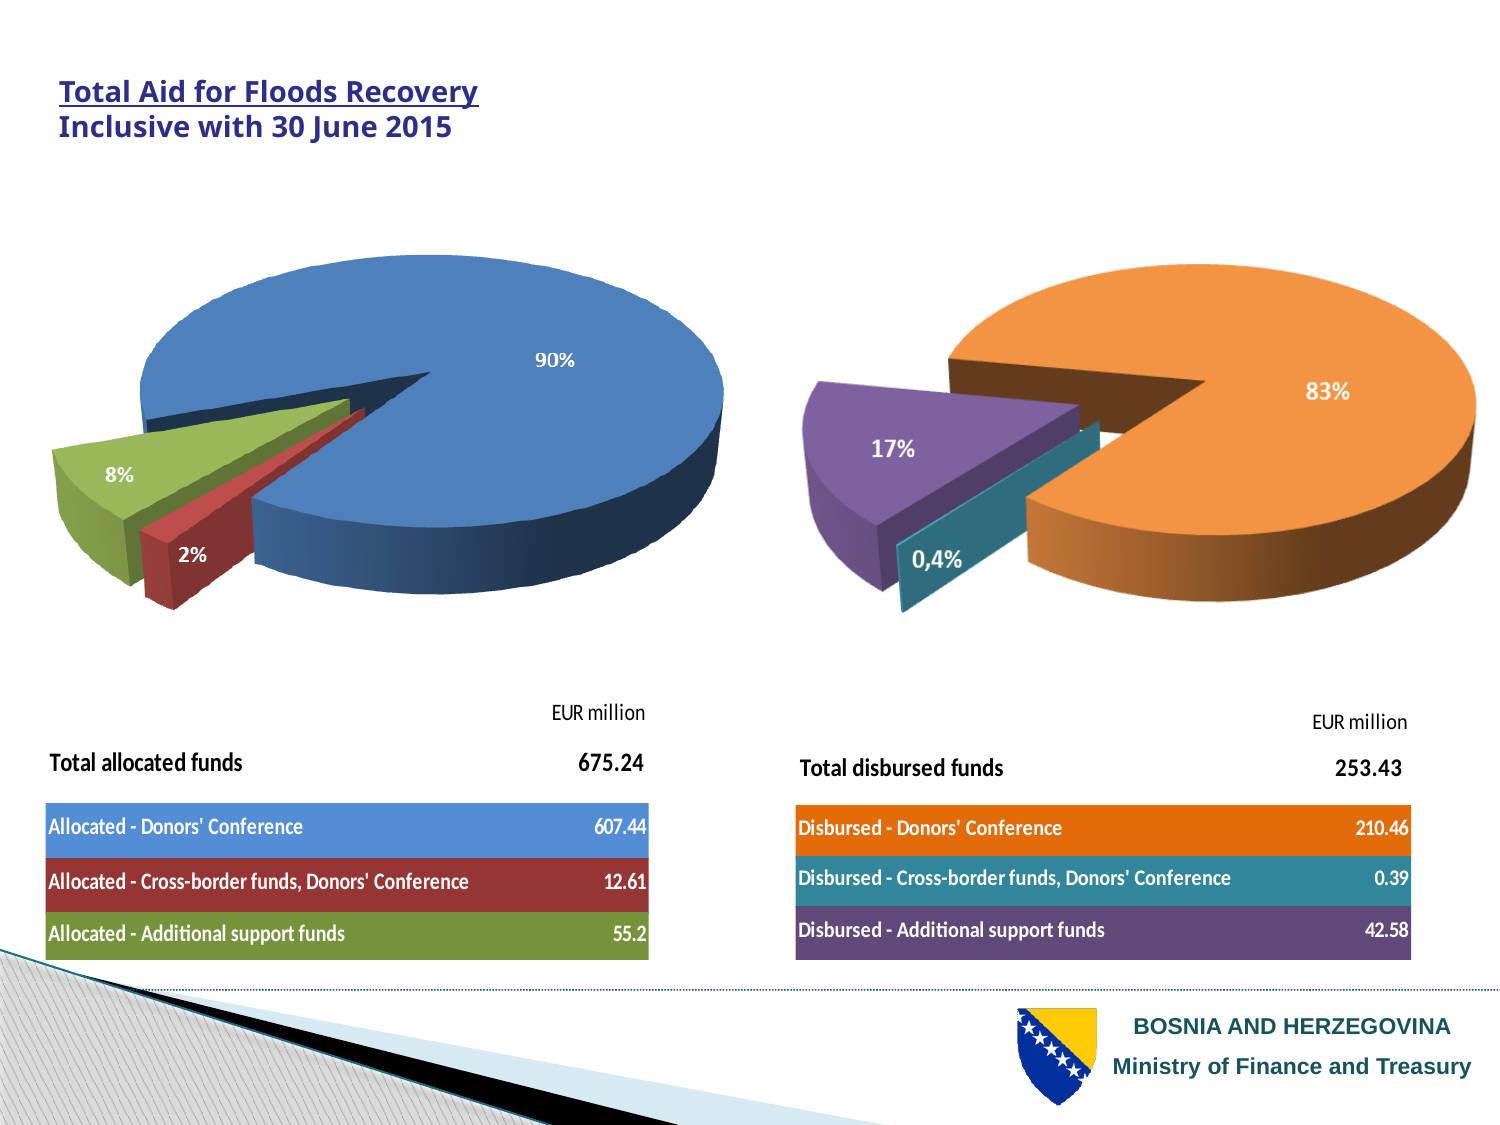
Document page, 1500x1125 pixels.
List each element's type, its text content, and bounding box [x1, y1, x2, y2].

text_box BOSNIA AND HERZEGOVINA Ministry of Finance and Treasury [1096, 1004, 1489, 1125]
picture [1017, 1008, 1098, 1106]
picture [24, 199, 1500, 701]
picture [793, 709, 1413, 962]
picture [44, 699, 651, 962]
text_box Total Aid for Floods Recovery Inclusive with 30 June 2015 [44, 66, 1450, 186]
